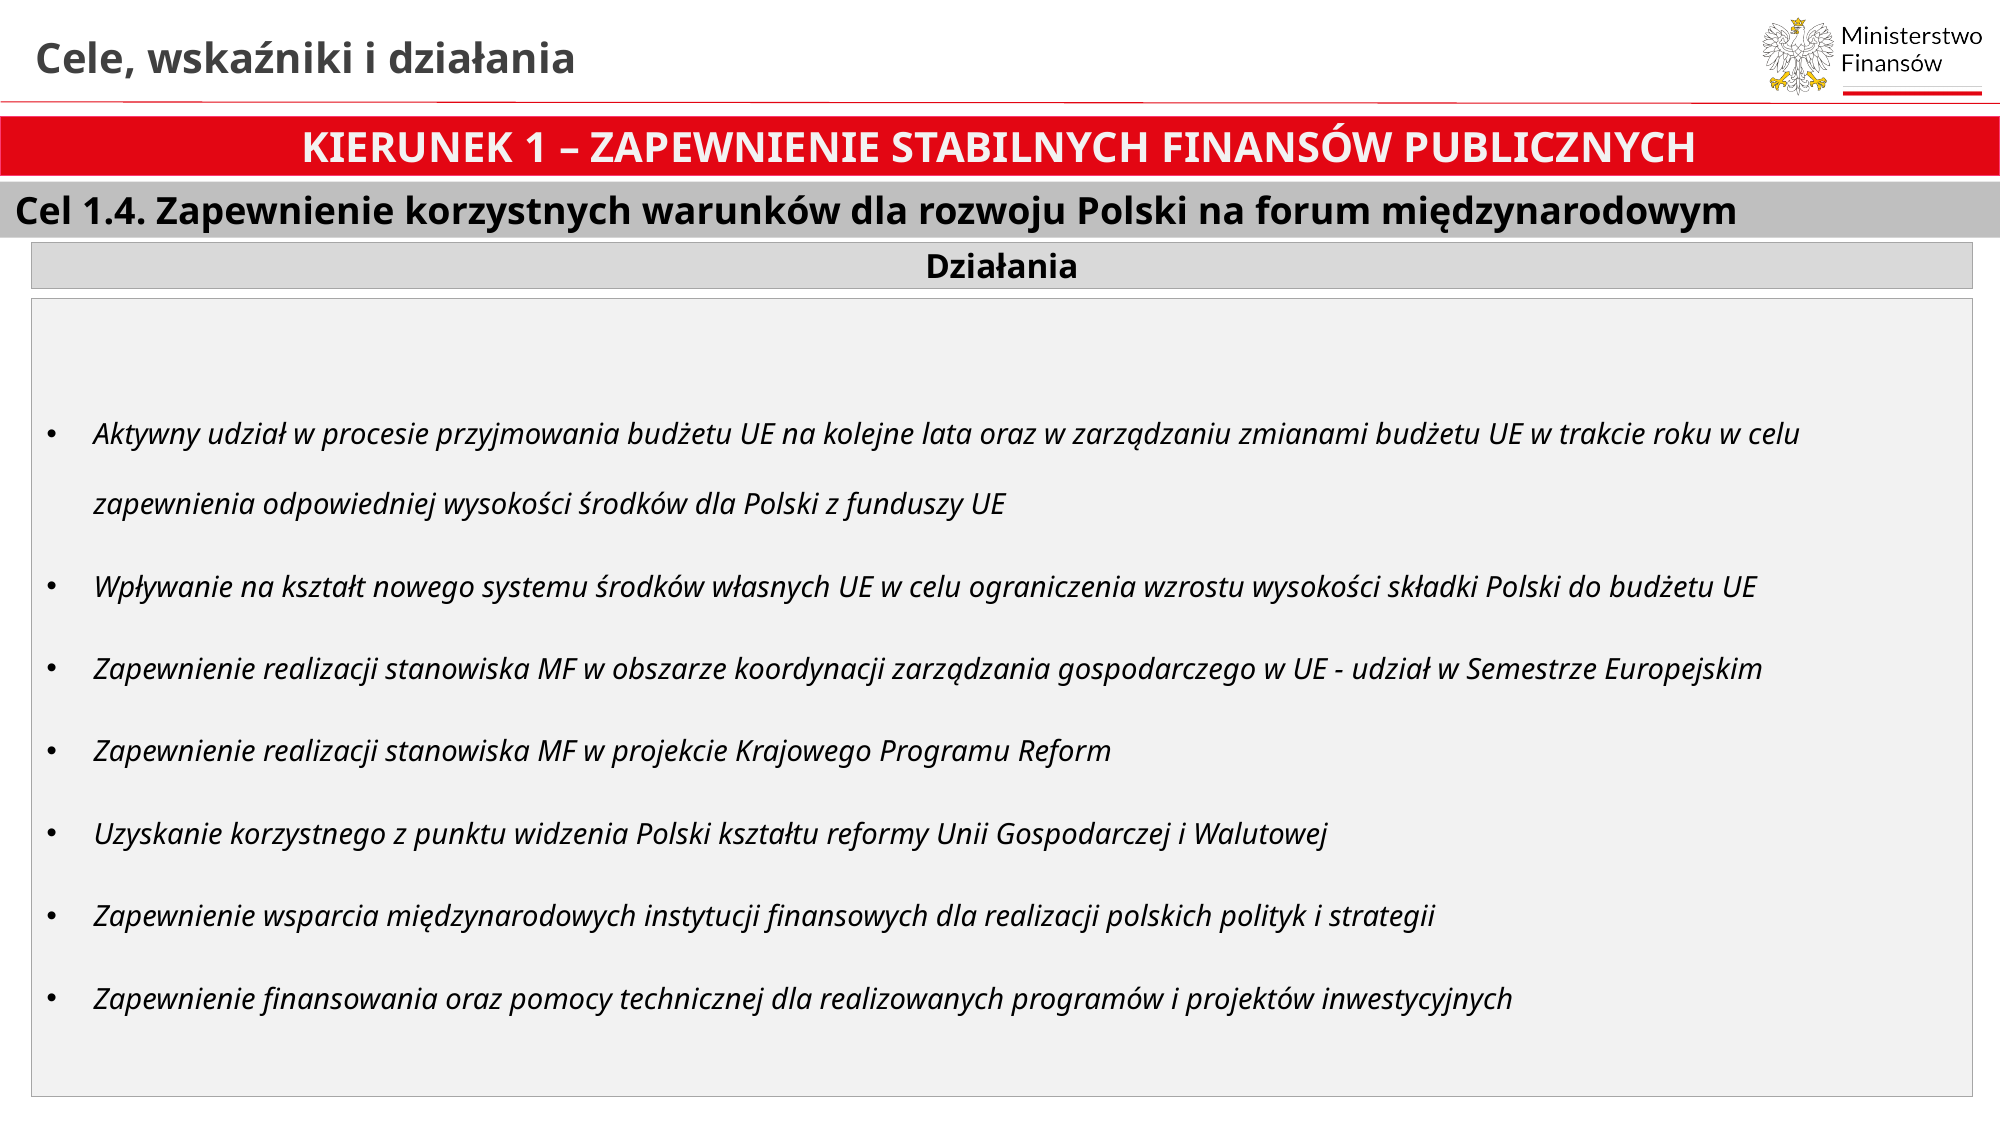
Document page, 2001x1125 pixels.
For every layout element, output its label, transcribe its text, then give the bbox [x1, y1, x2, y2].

text_box KIERUNEK 1 – ZAPEWNIENIE STABILNYCH FINANSÓW PUBLICZNYCH [0, 116, 2000, 176]
picture [1743, 104, 2000, 114]
text_box Działania [31, 242, 1973, 289]
text_box Cele, wskaźniki i działania [31, 24, 1549, 89]
text_box Cel 1.4. Zapewnienie korzystnych warunków dla rozwoju Polski na forum międzynarodowym [0, 181, 2000, 238]
picture [1743, 0, 2000, 101]
text_box Aktywny udział w procesie przyjmowania budżetu UE na kolejne lata oraz w zarządzaniu zmianami budżetu UE w trakcie roku w celu zapewnienia odpowiedniej wysokości środków dla Polski z funduszy UE Wpływanie na kształt nowego systemu środków własnych UE w celu ograniczenia wzrostu wysokości składki Polski do budżetu UE Zapewnienie realizacji stanowiska MF w obszarze koordynacji zarządzania gospodarczego w UE - udział w Semestrze Europejskim Zapewnienie realizacji stanowiska MF w projekcie Krajowego Programu Reform Uzyskanie korzystnego z punktu widzenia Polski kształtu reformy Unii Gospodarczej i Walutowej Zapewnienie wsparcia międzynarodowych instytucji finansowych dla realizacji polskich polityk i strategii Zapewnienie finansowania oraz pomocy technicznej dla realizowanych programów i projektów inwestycyjnych [31, 298, 1973, 1097]
